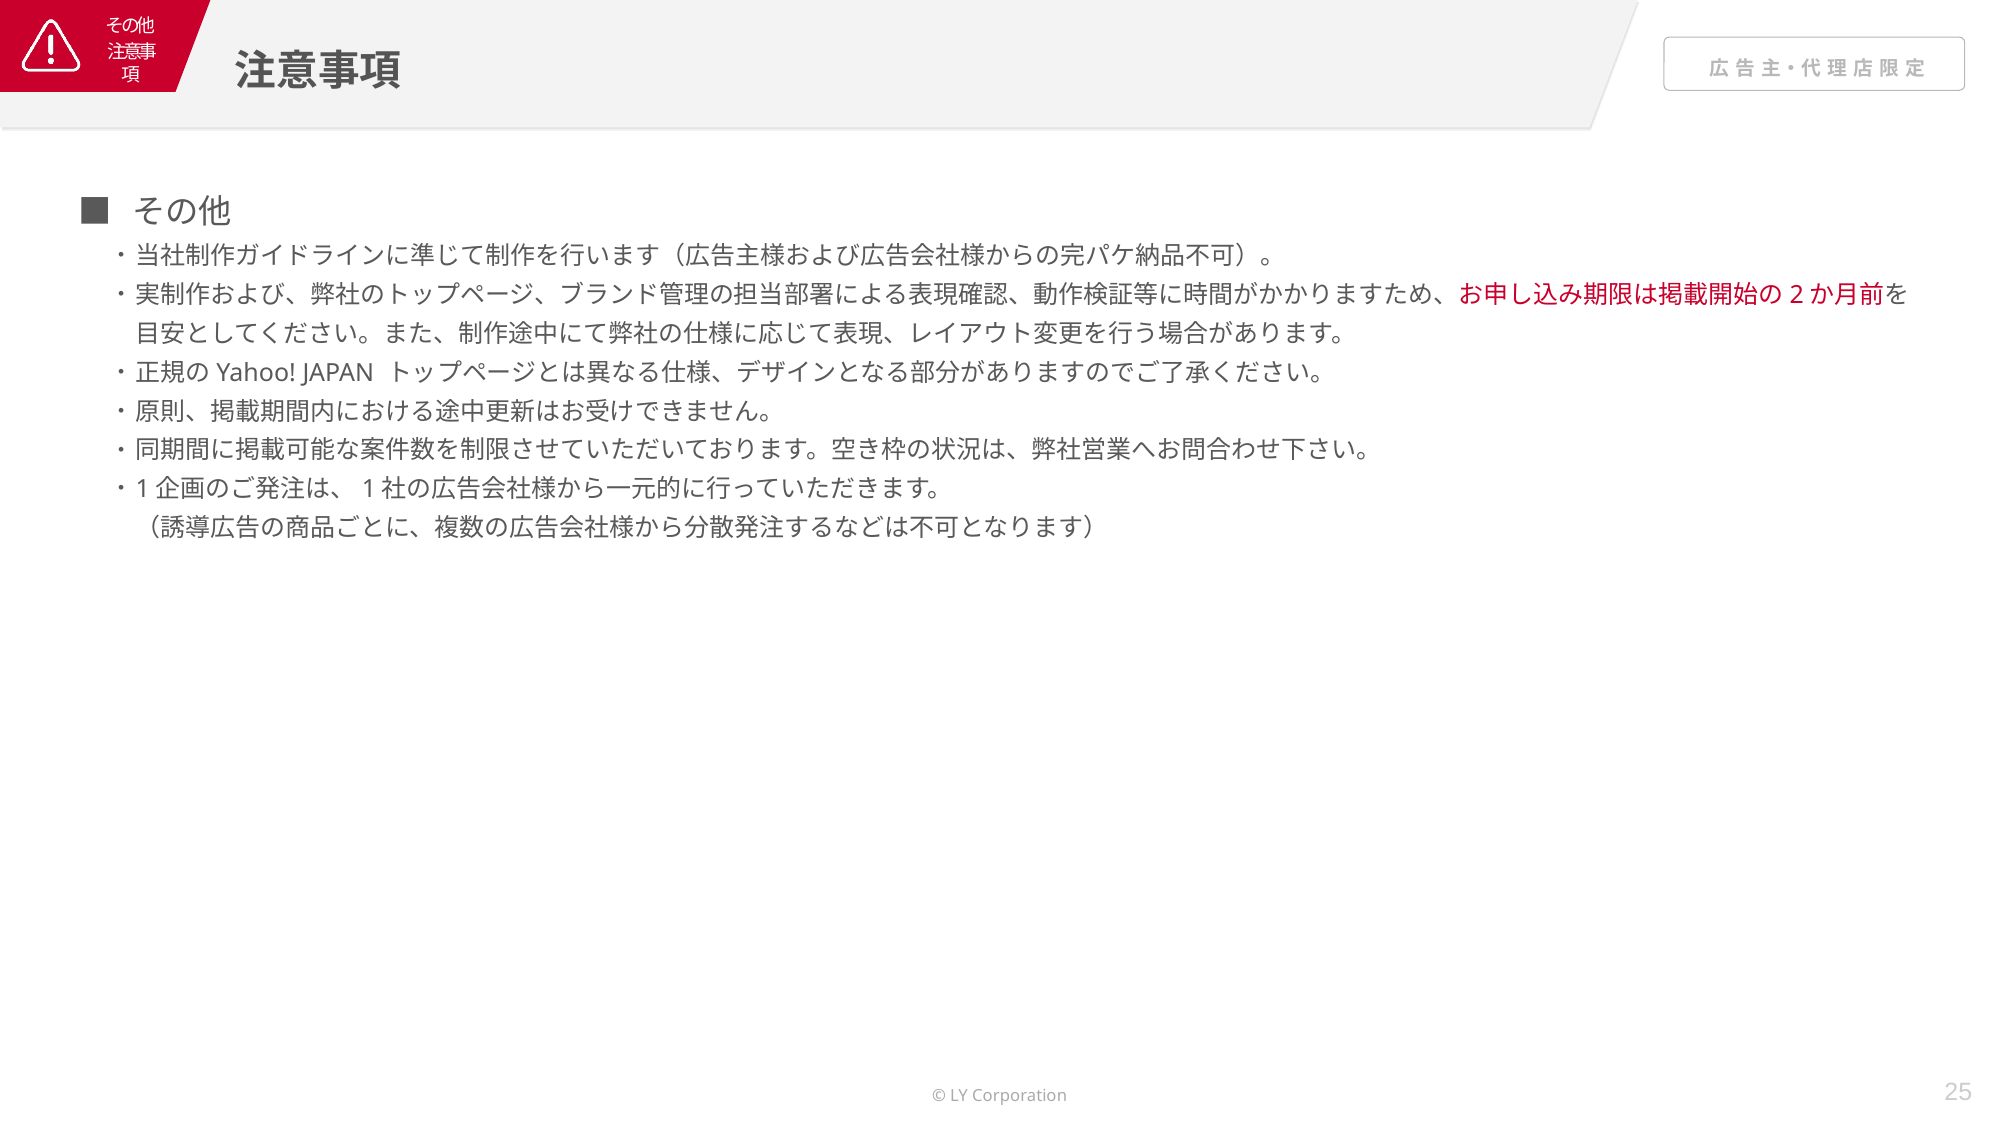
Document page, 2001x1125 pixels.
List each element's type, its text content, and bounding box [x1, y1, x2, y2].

list 注意事項 [234, 41, 1570, 97]
picture [16, 12, 84, 80]
text_box ■ その他 当社制作ガイドラインに準じて制作を行います（広告主様および広告会社様からの完パケ納品不可）。 実制作および、弊社のトップページ、ブランド管理の担当部署による表現確認、動作検証等に時間がかかりますため、お申し込み期限は掲載開始の2か月前を目安としてください。また、制作途中にて弊社の仕様に応じて表現、レイアウト変更を行う場合があります。 正規のYahoo! JAPAN トップページとは異なる仕様、デザインとなる部分がありますのでご了承ください。 原則、掲載期間内における途中更新はお受けできません。 同期間に掲載可能な案件数を制限させていただいております。空き枠の状況は、弊社営業へお問合わせ下さい。 1企画のご発注は、1社の広告会社様から一元的に行っていただきます。 （誘導広告の商品ごとに、複数の広告会社様から分散発注するなどは不可となります） [78, 178, 1922, 542]
list その他 注意事項 [98, 12, 170, 81]
